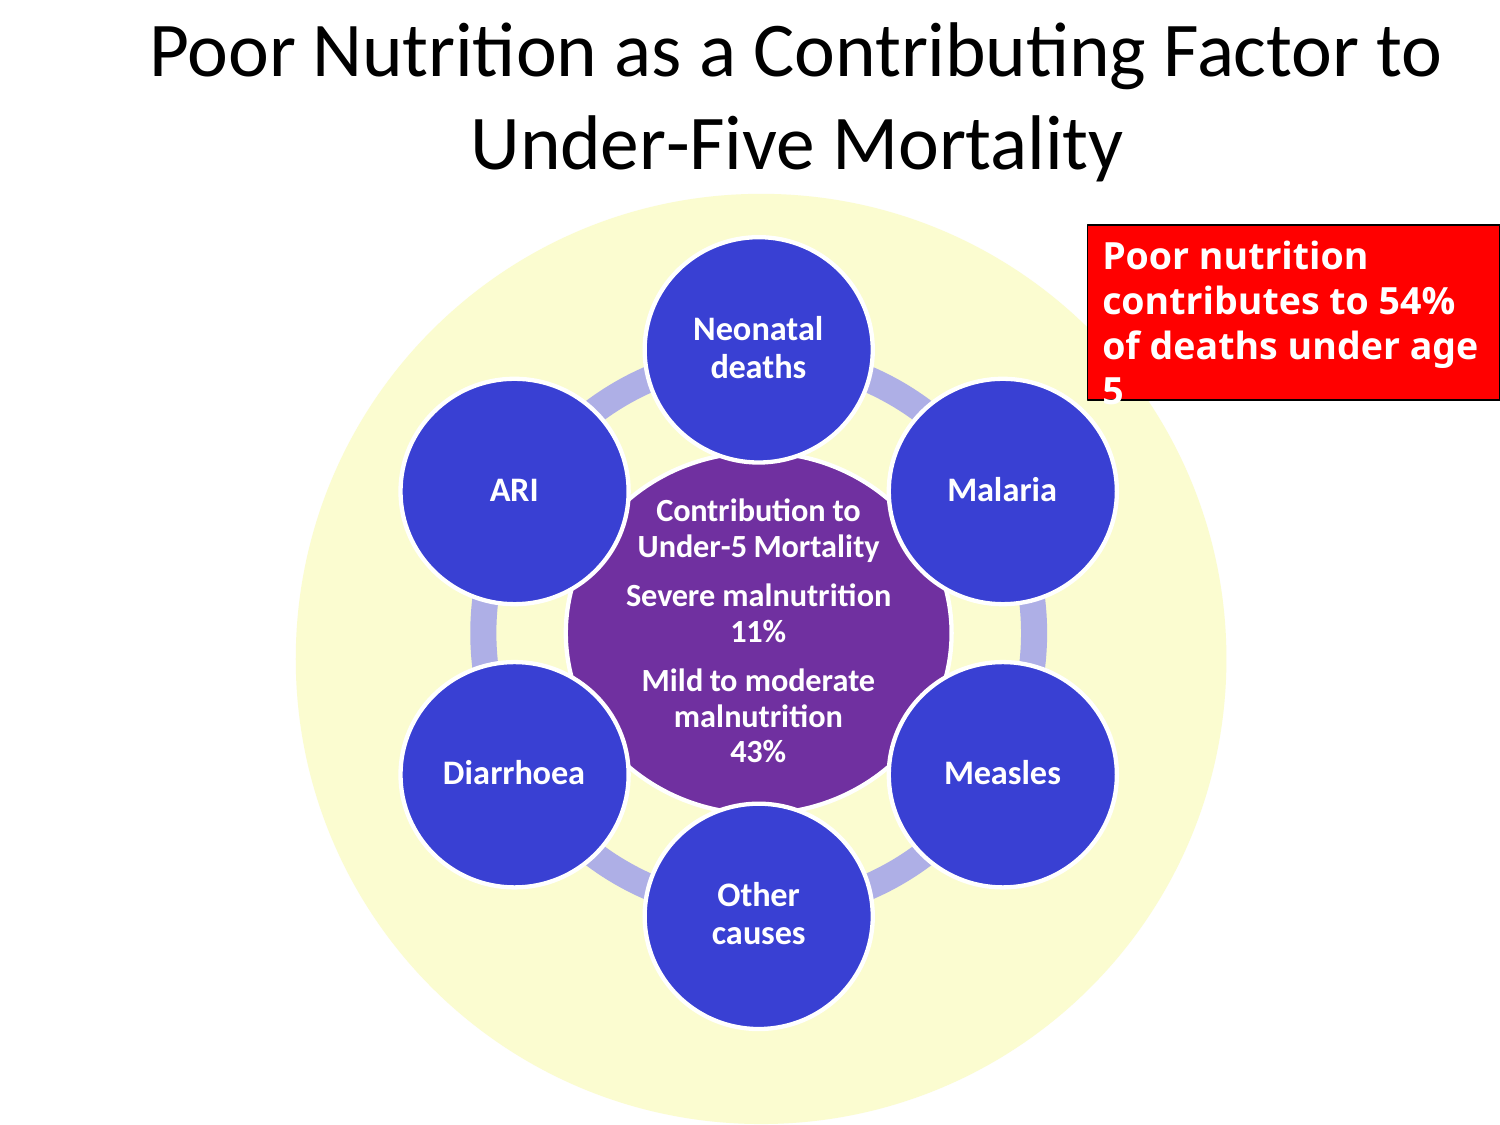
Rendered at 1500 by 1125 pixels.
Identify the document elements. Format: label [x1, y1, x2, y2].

text_box [0, 0, 1500, 1125]
